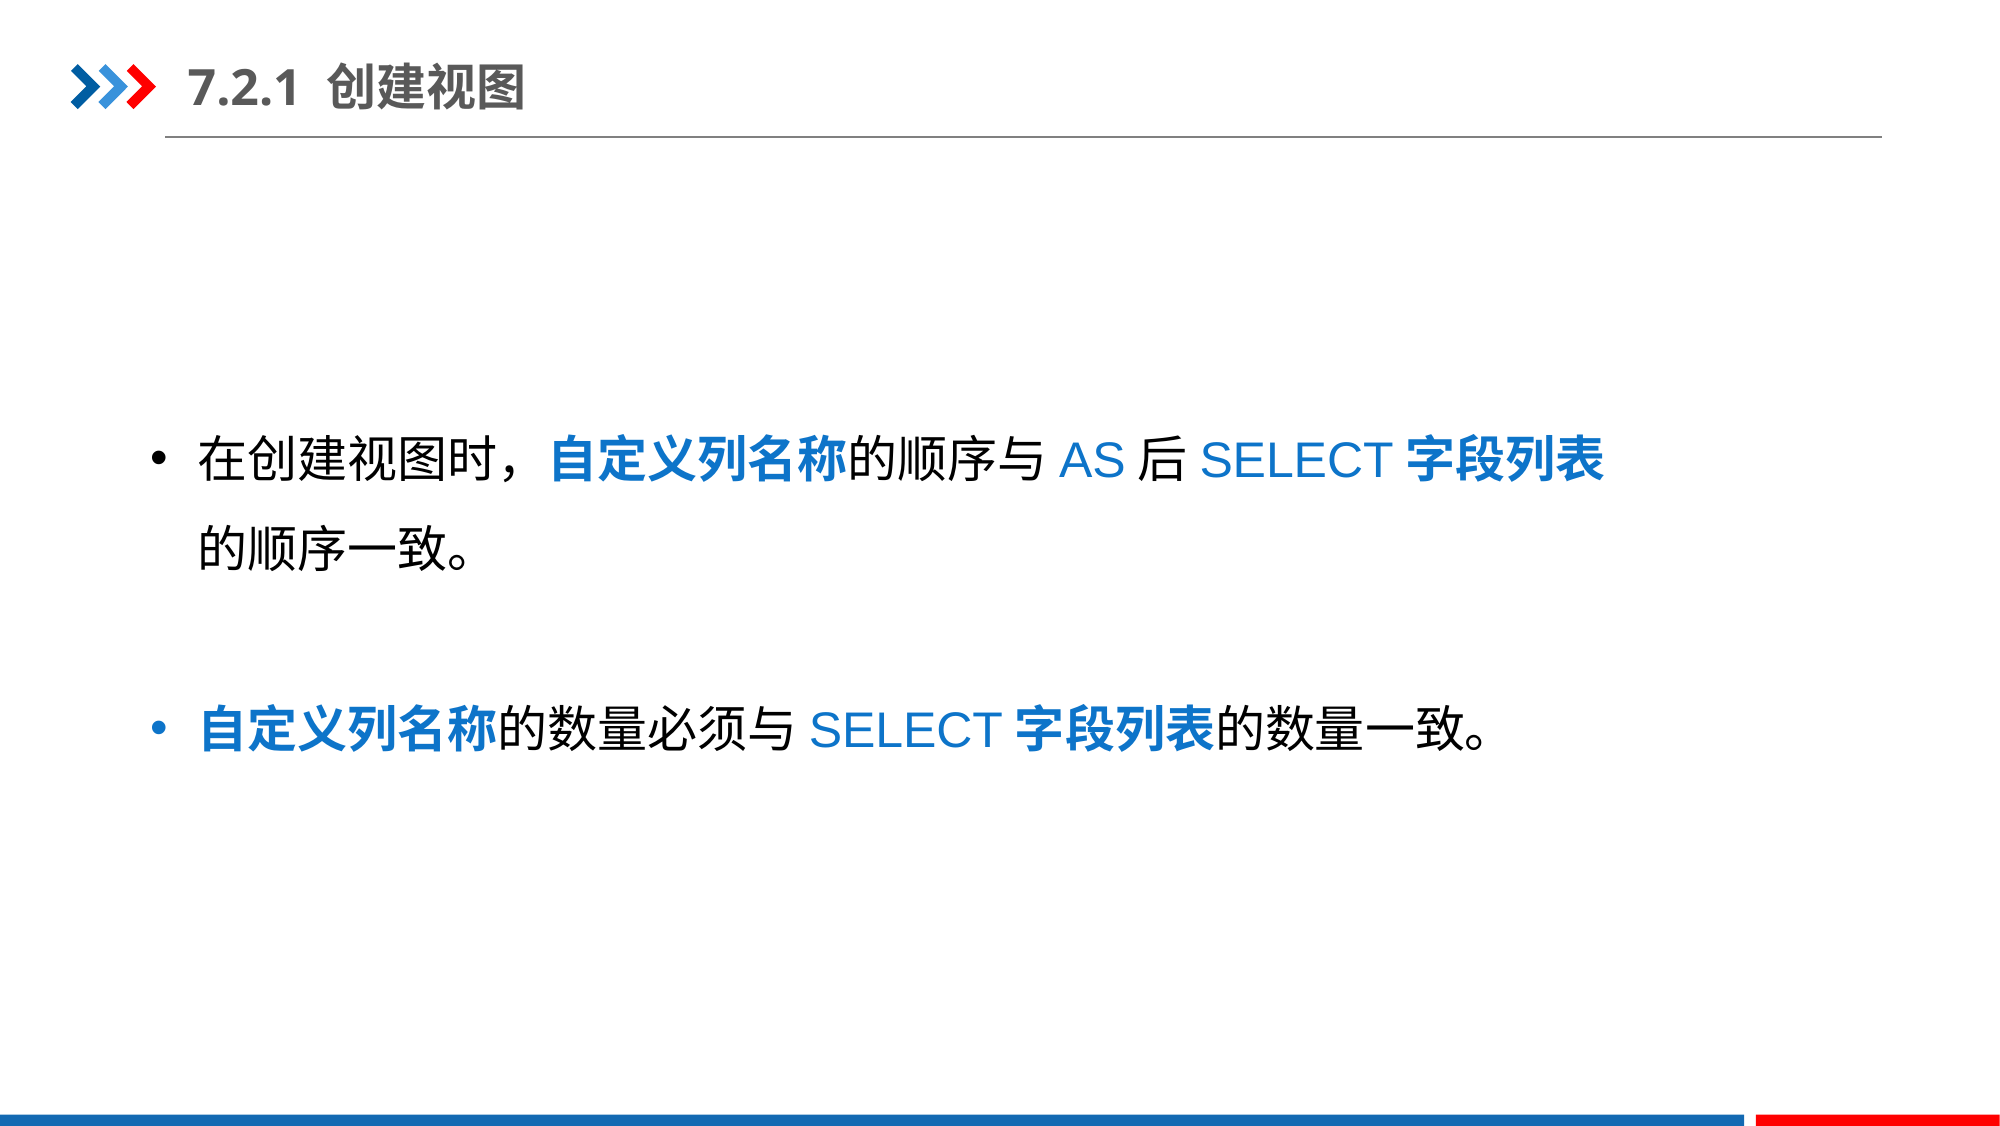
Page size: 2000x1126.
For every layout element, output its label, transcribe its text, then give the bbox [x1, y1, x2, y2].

text_box 7.2.1 创建视图 [187, 43, 827, 127]
text_box 在创建视图时，自定义列名称的顺序与AS后SELECT字段列表的顺序一致。 自定义列名称的数量必须与SELECT字段列表的数量一致。 [135, 389, 1626, 749]
